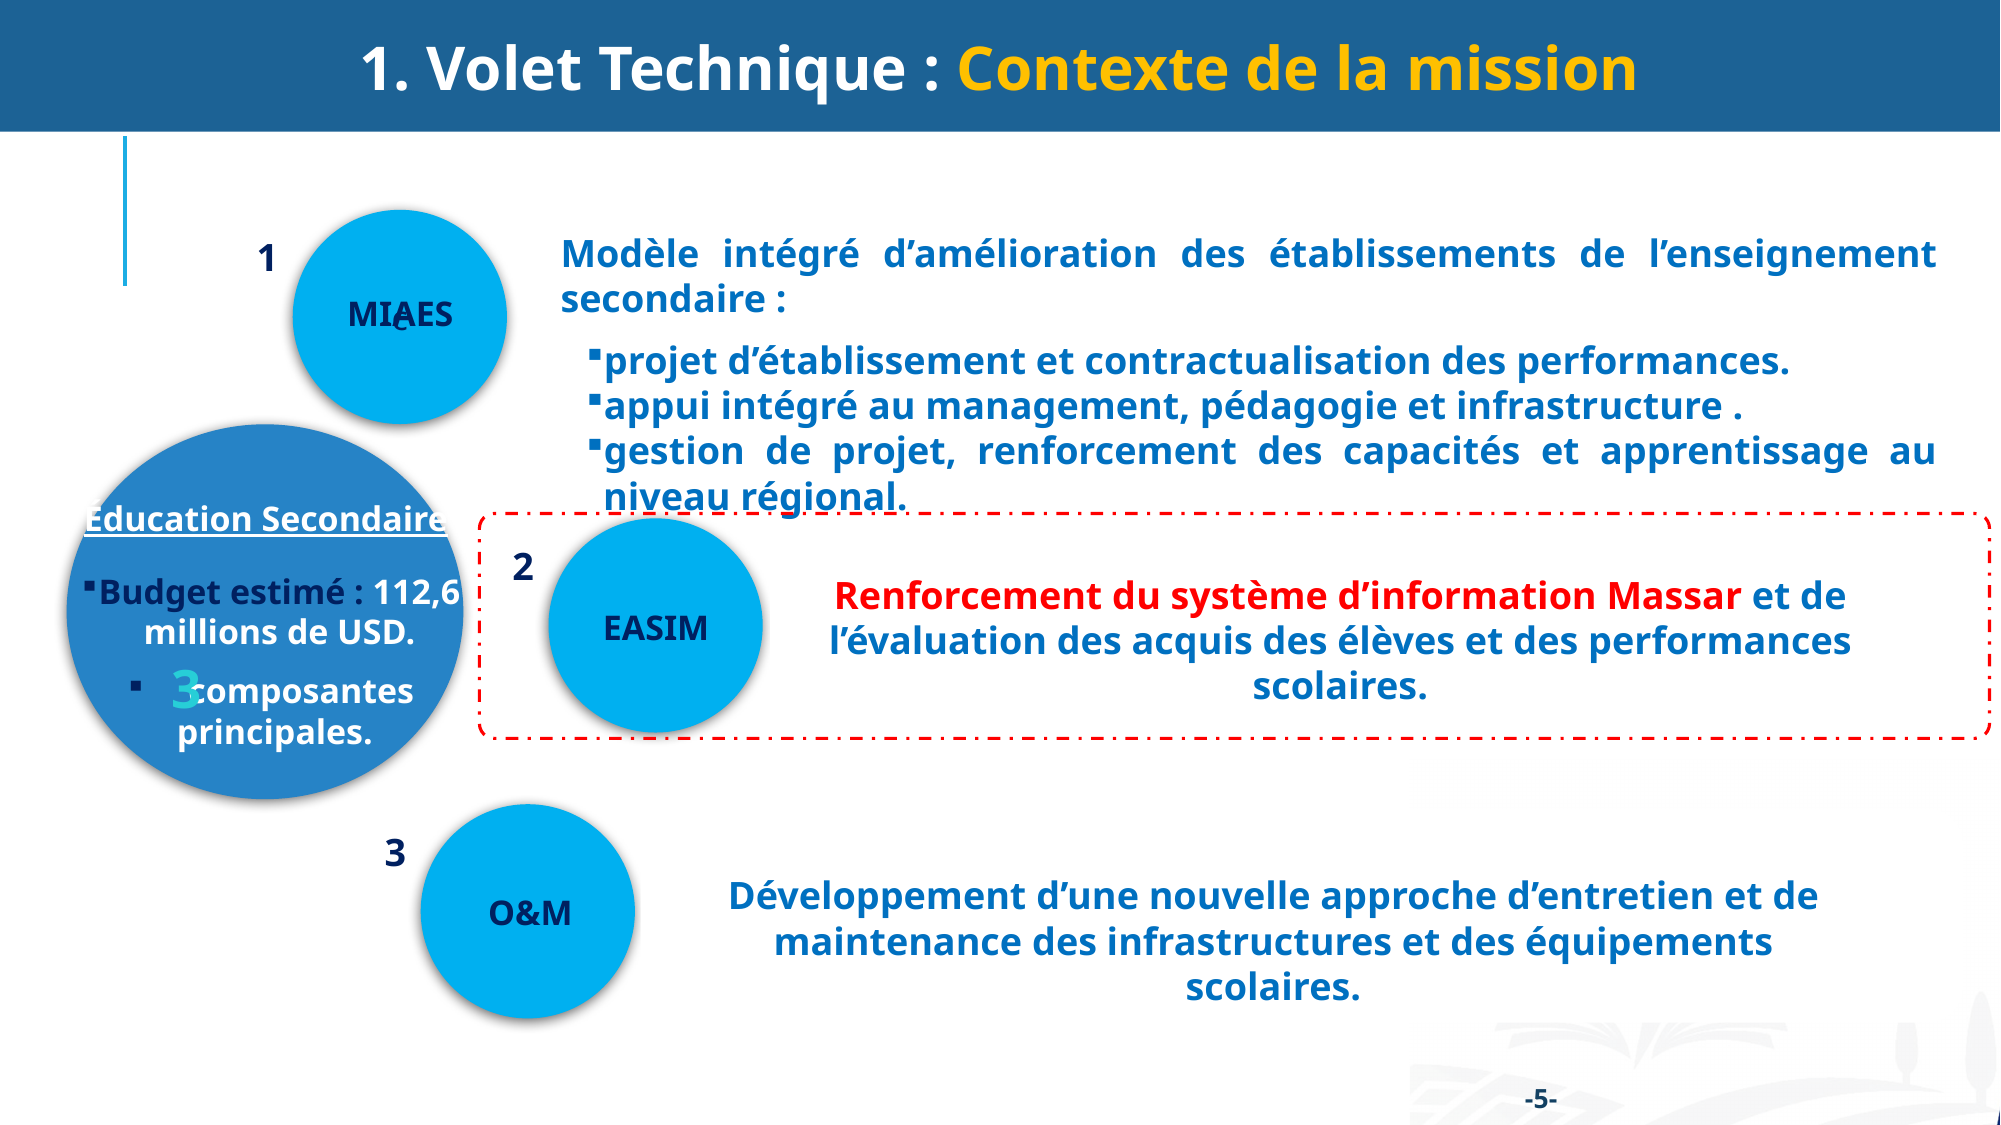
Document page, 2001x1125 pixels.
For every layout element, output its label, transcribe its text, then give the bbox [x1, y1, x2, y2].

text_box Développement d’une nouvelle approche d’entretien et de maintenance des infrastructures et des équipements scolaires. [696, 864, 1402, 1016]
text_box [225, 209, 508, 425]
text_box Modèle intégré d’amélioration des établissements de l’enseignement secondaire : projet d’établissement et contractualisation des performances. appui intégré au management, pédagogie et infrastructure . gestion de projet, renforcement des capacités et apprentissage au niveau régional. [545, 222, 1953, 513]
text_box [756, 512, 1991, 740]
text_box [480, 518, 763, 733]
picture [1409, 759, 2000, 1125]
text_box [641, 807, 1402, 1025]
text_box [40, 424, 476, 800]
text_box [353, 803, 636, 1019]
text_box [522, 187, 1965, 451]
text_box 1. Volet Technique : Contexte de la mission [0, 0, 2000, 133]
